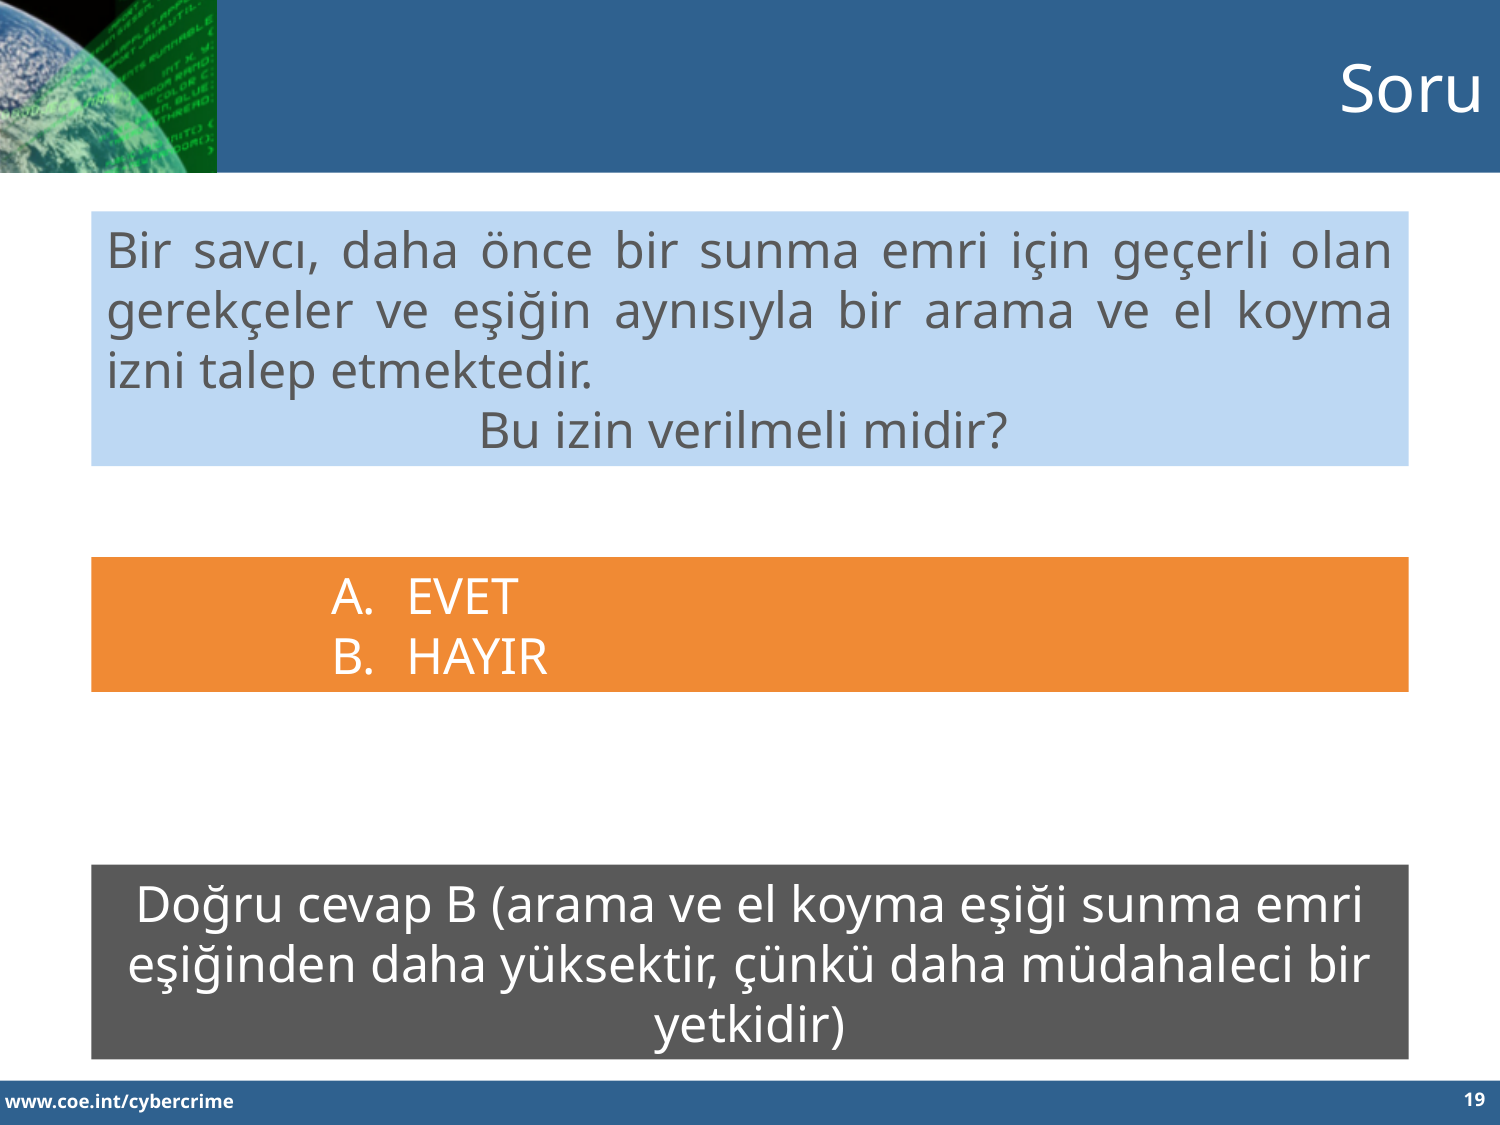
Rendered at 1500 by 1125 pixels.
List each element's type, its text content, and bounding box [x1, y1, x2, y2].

text_box Doğru cevap B (arama ve el koyma eşiği sunma emri eşiğinden daha yüksektir, çünkü daha müdahaleci bir yetkidir) [91, 864, 1409, 1060]
text_box Bir savcı, daha önce bir sunma emri için geçerli olan gerekçeler ve eşiğin aynısıyla bir arama ve el koyma izni talep etmektedir. Bu izin verilmeli midir? [91, 211, 1409, 467]
picture [0, 1, 217, 173]
text_box Soru [329, 9, 1500, 162]
text_box EVET HAYIR [91, 557, 1409, 692]
